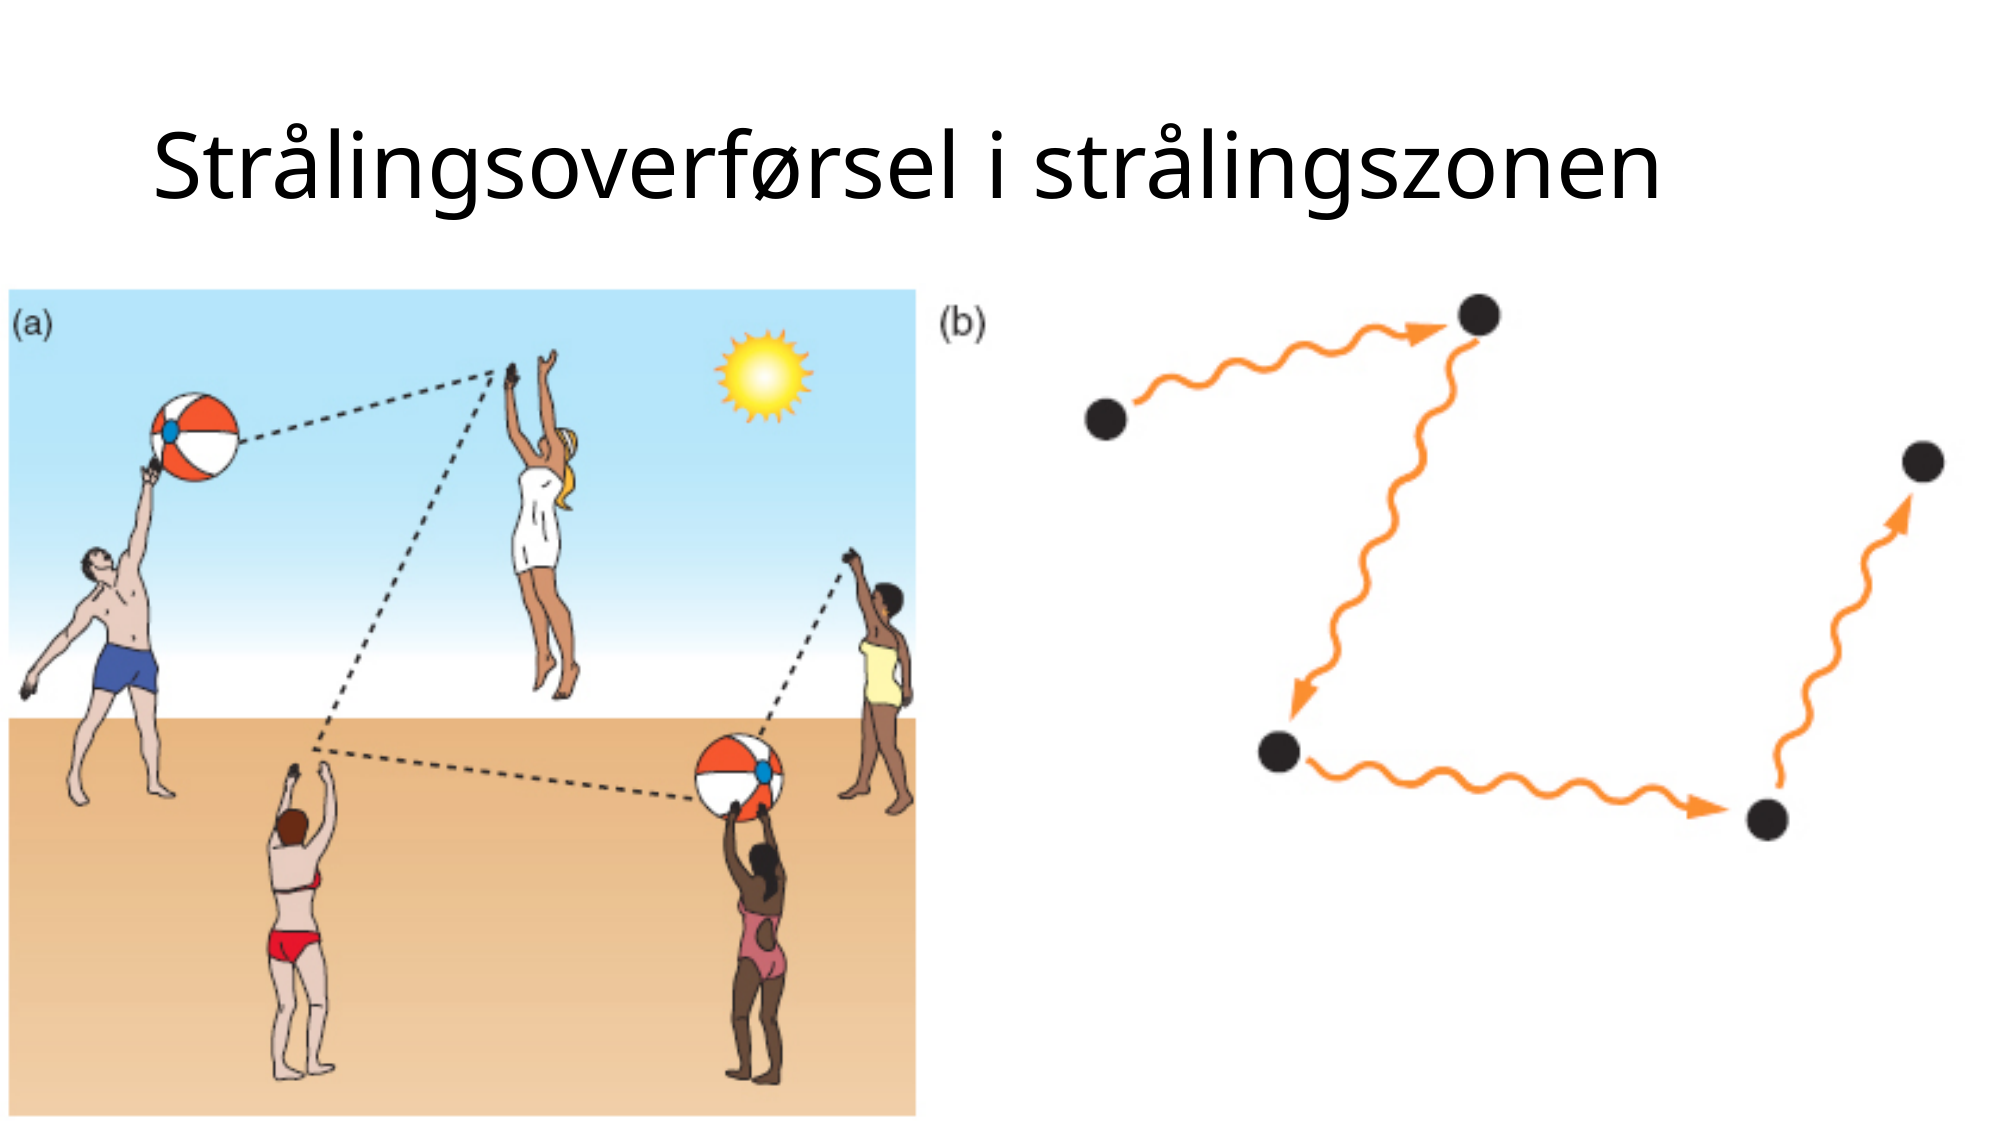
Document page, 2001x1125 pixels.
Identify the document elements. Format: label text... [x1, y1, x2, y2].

title Strålingsoverførsel i strålingszonen [137, 59, 1863, 278]
picture [0, 283, 2000, 1122]
